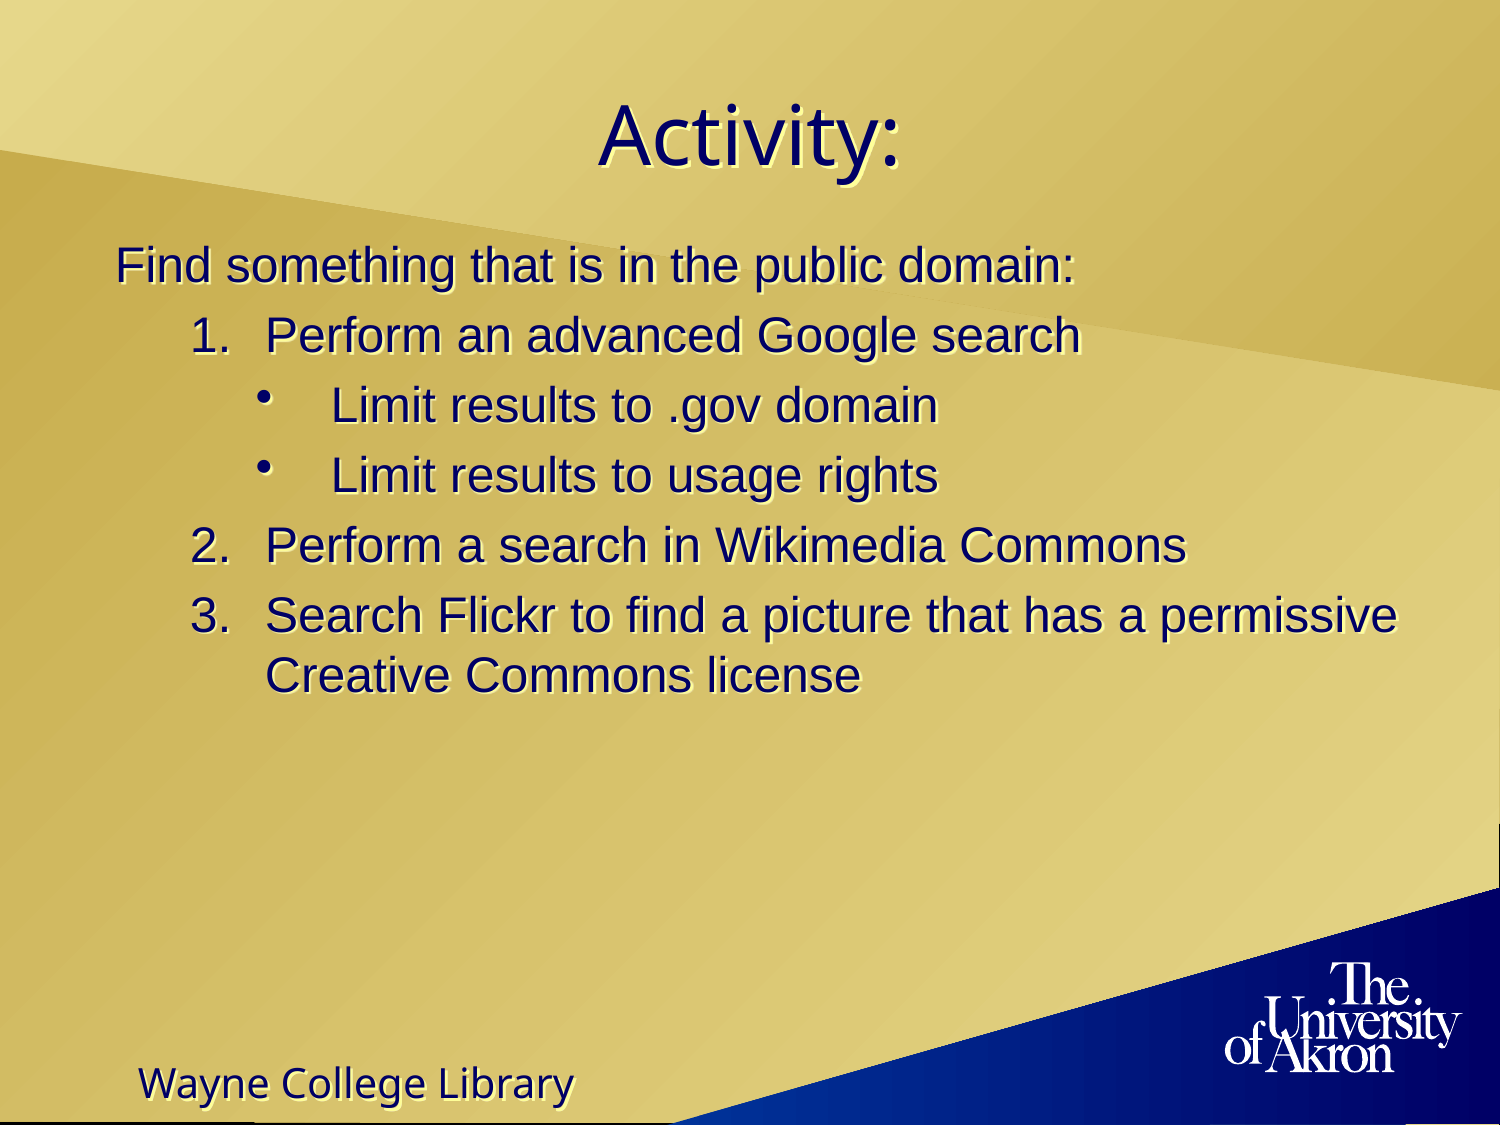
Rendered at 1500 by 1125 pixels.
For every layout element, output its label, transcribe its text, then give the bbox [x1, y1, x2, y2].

title Activity: [0, 74, 1500, 213]
list Find something that is in the public domain: Perform an advanced Google search Limit results to .gov domain Limit results to usage rights Perform a search in Wikimedia Commons Search Flickr to find a picture that has a permissive Creative Commons license [99, 224, 1438, 838]
text_box Wayne College Library [0, 1049, 713, 1125]
